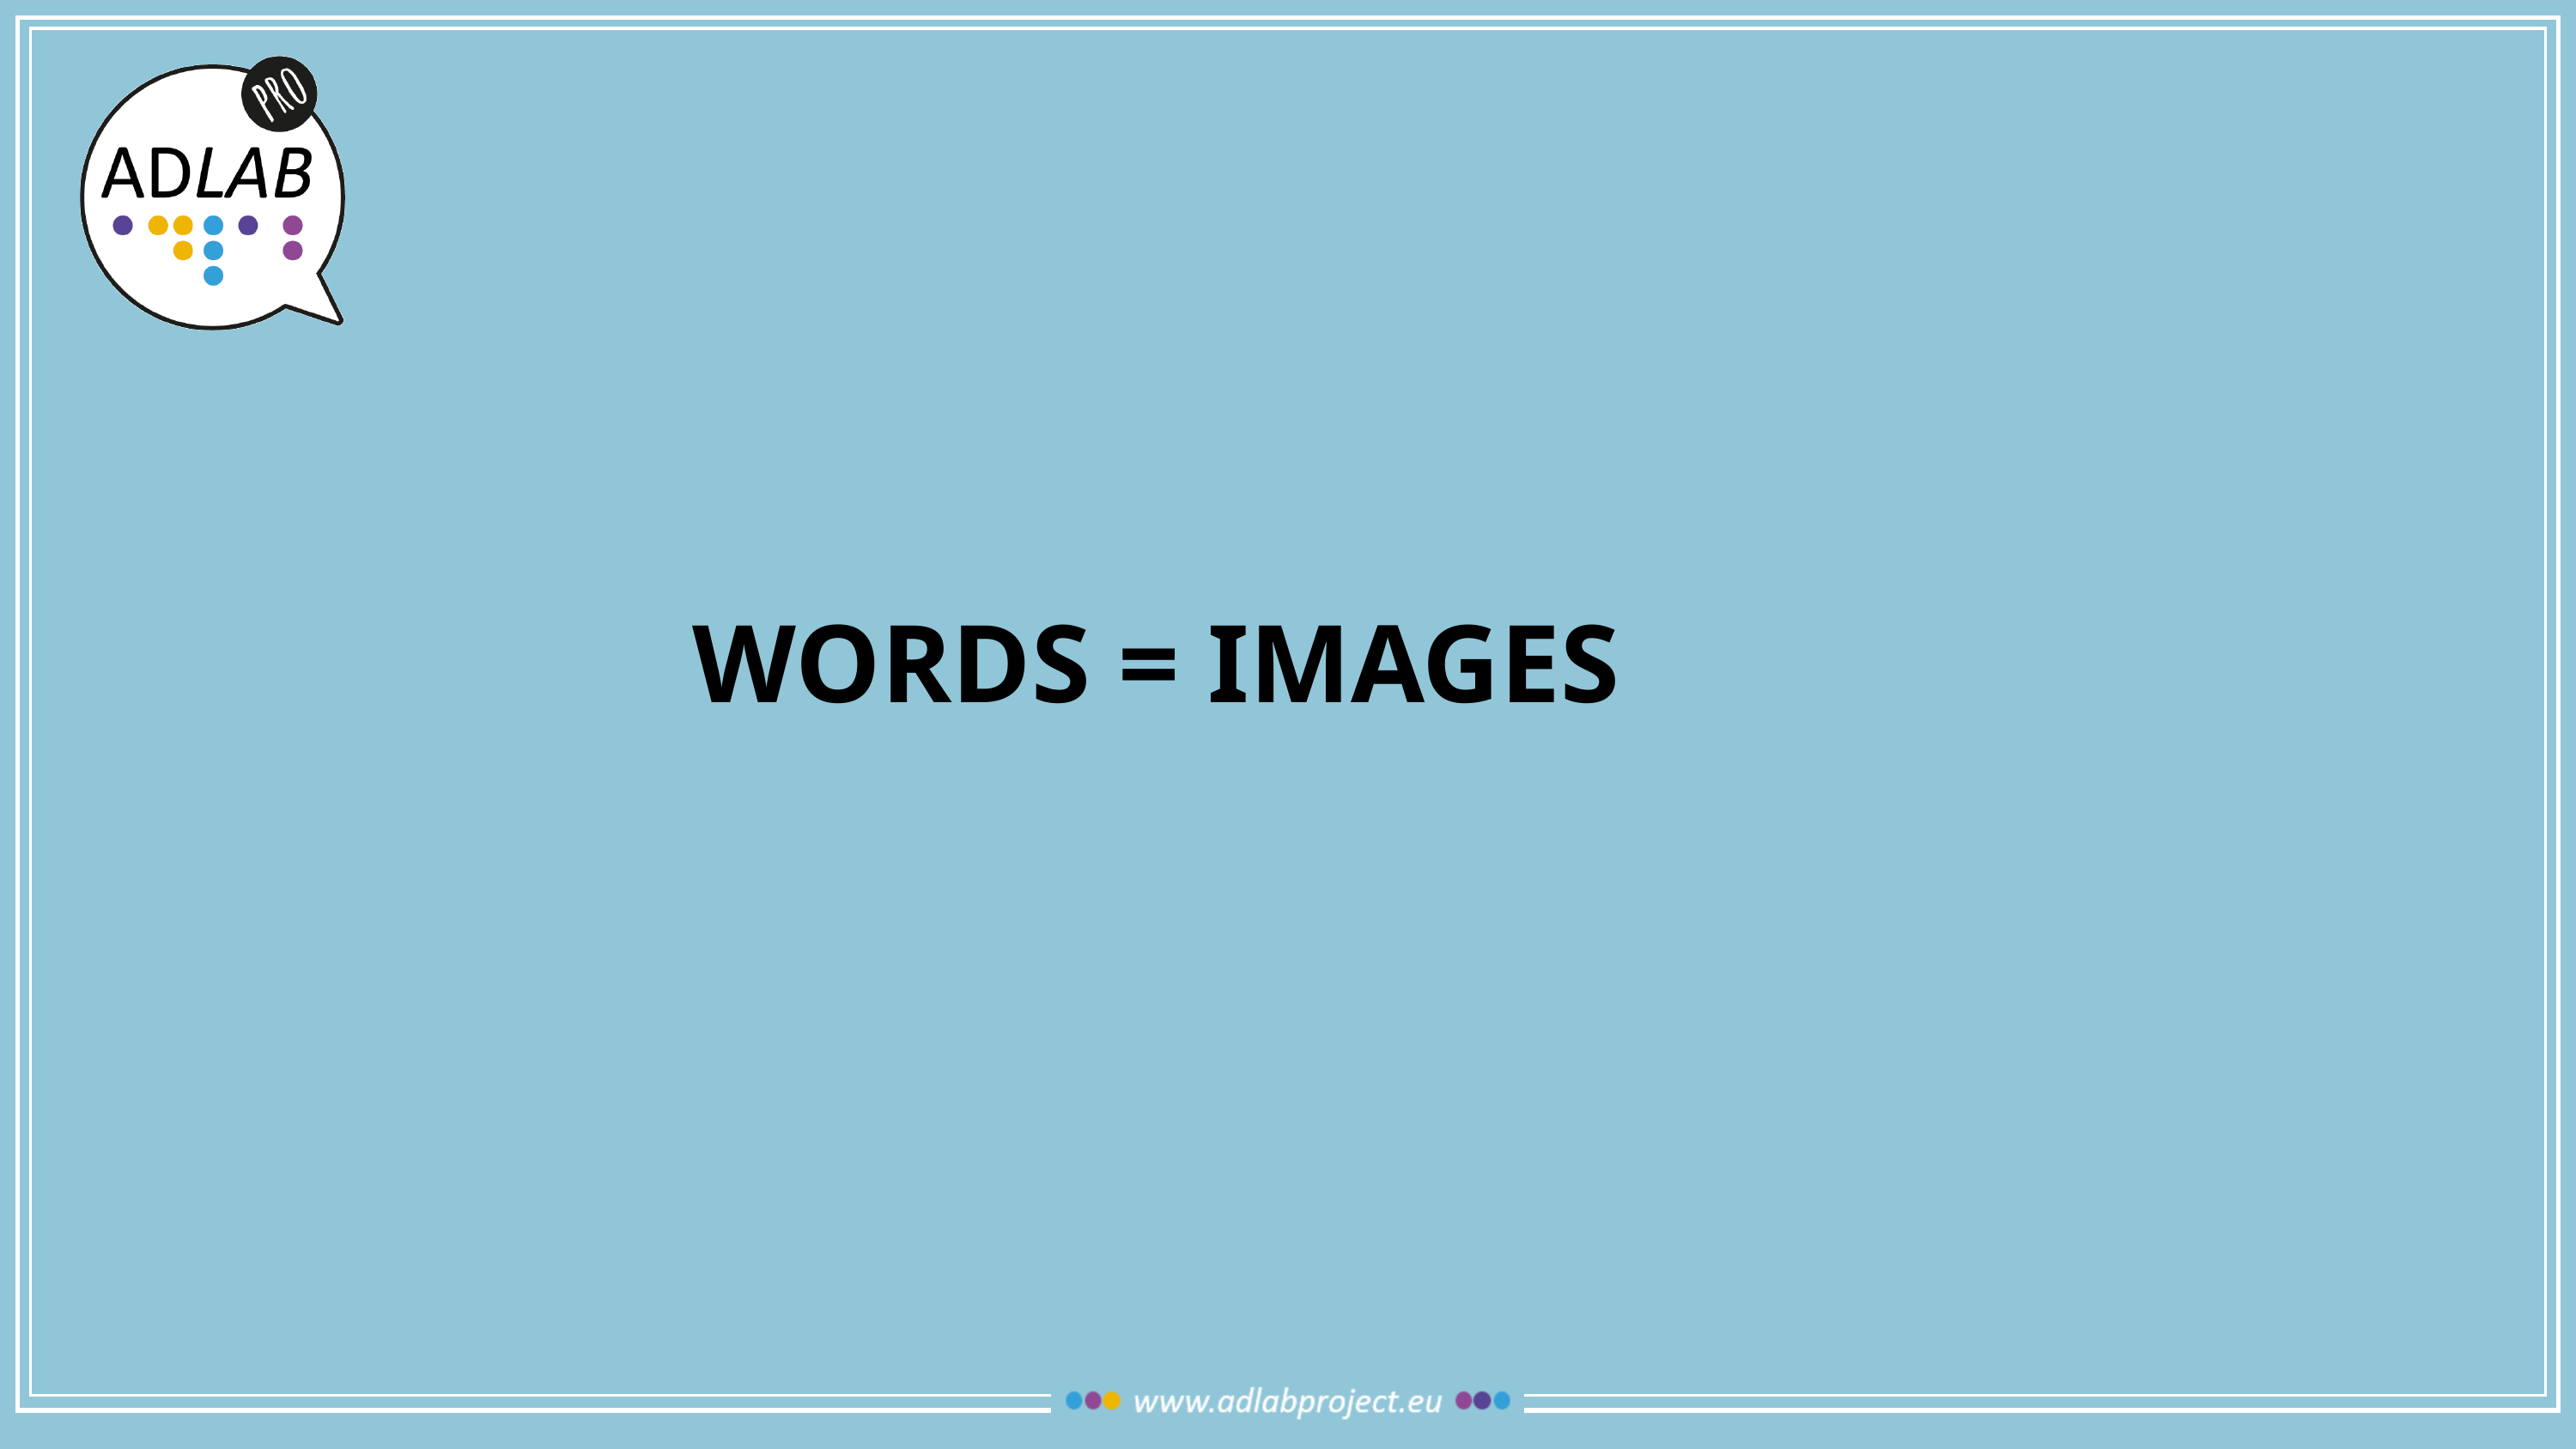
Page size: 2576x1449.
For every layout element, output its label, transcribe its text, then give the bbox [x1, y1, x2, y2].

title Words = images [0, 527, 2478, 808]
picture [1051, 1378, 1524, 1429]
picture [72, 49, 353, 330]
